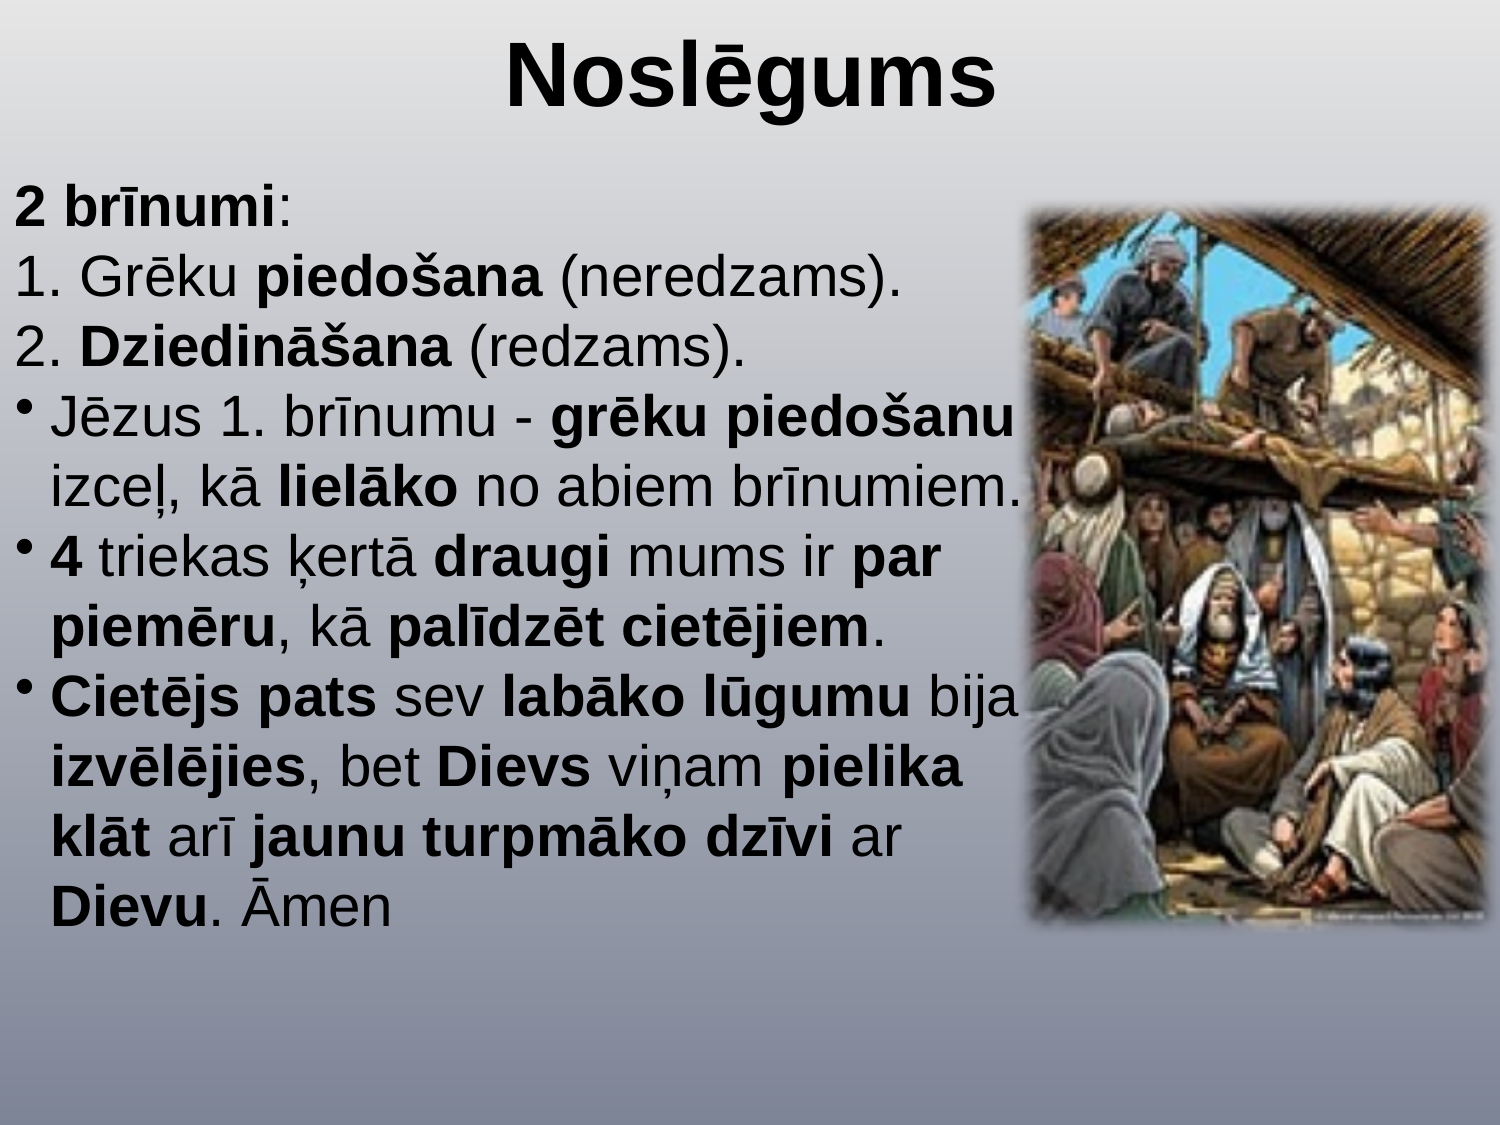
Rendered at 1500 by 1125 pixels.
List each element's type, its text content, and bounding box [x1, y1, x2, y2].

text_box 2 brīnumi: 1. Grēku piedošana (neredzams). 2. Dziedināšana (redzams). Jēzus 1. brīnumu - grēku piedošanu izceļ, kā lielāko no abiem brīnumiem. 4 triekas ķertā draugi mums ir par piemēru, kā palīdzēt cietējiem. Cietējs pats sev labāko lūgumu bija izvēlējies, bet Dievs viņam pielika klāt arī jaunu turpmāko dzīvi ar Dievu. Āmen [0, 160, 1046, 946]
picture [1013, 195, 1500, 937]
title Noslēgums [76, 0, 1428, 140]
